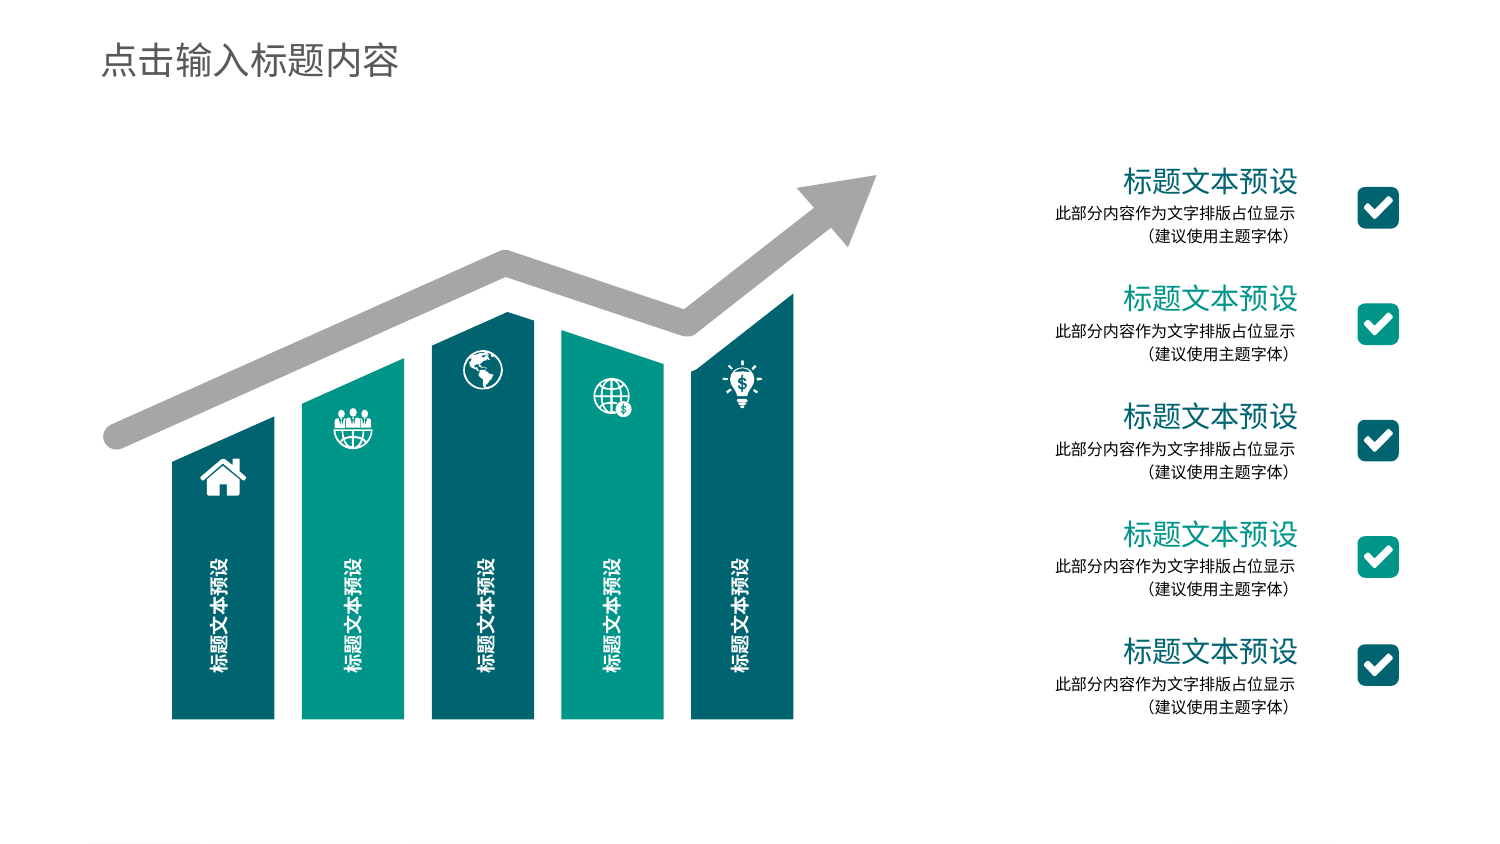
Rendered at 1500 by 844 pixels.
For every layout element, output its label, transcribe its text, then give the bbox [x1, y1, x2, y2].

text_box 点击输入标题内容 [100, 28, 450, 91]
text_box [1036, 631, 1399, 731]
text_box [1036, 279, 1399, 379]
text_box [100, 174, 877, 720]
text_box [1036, 514, 1399, 614]
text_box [1036, 161, 1399, 261]
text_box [1036, 396, 1399, 496]
